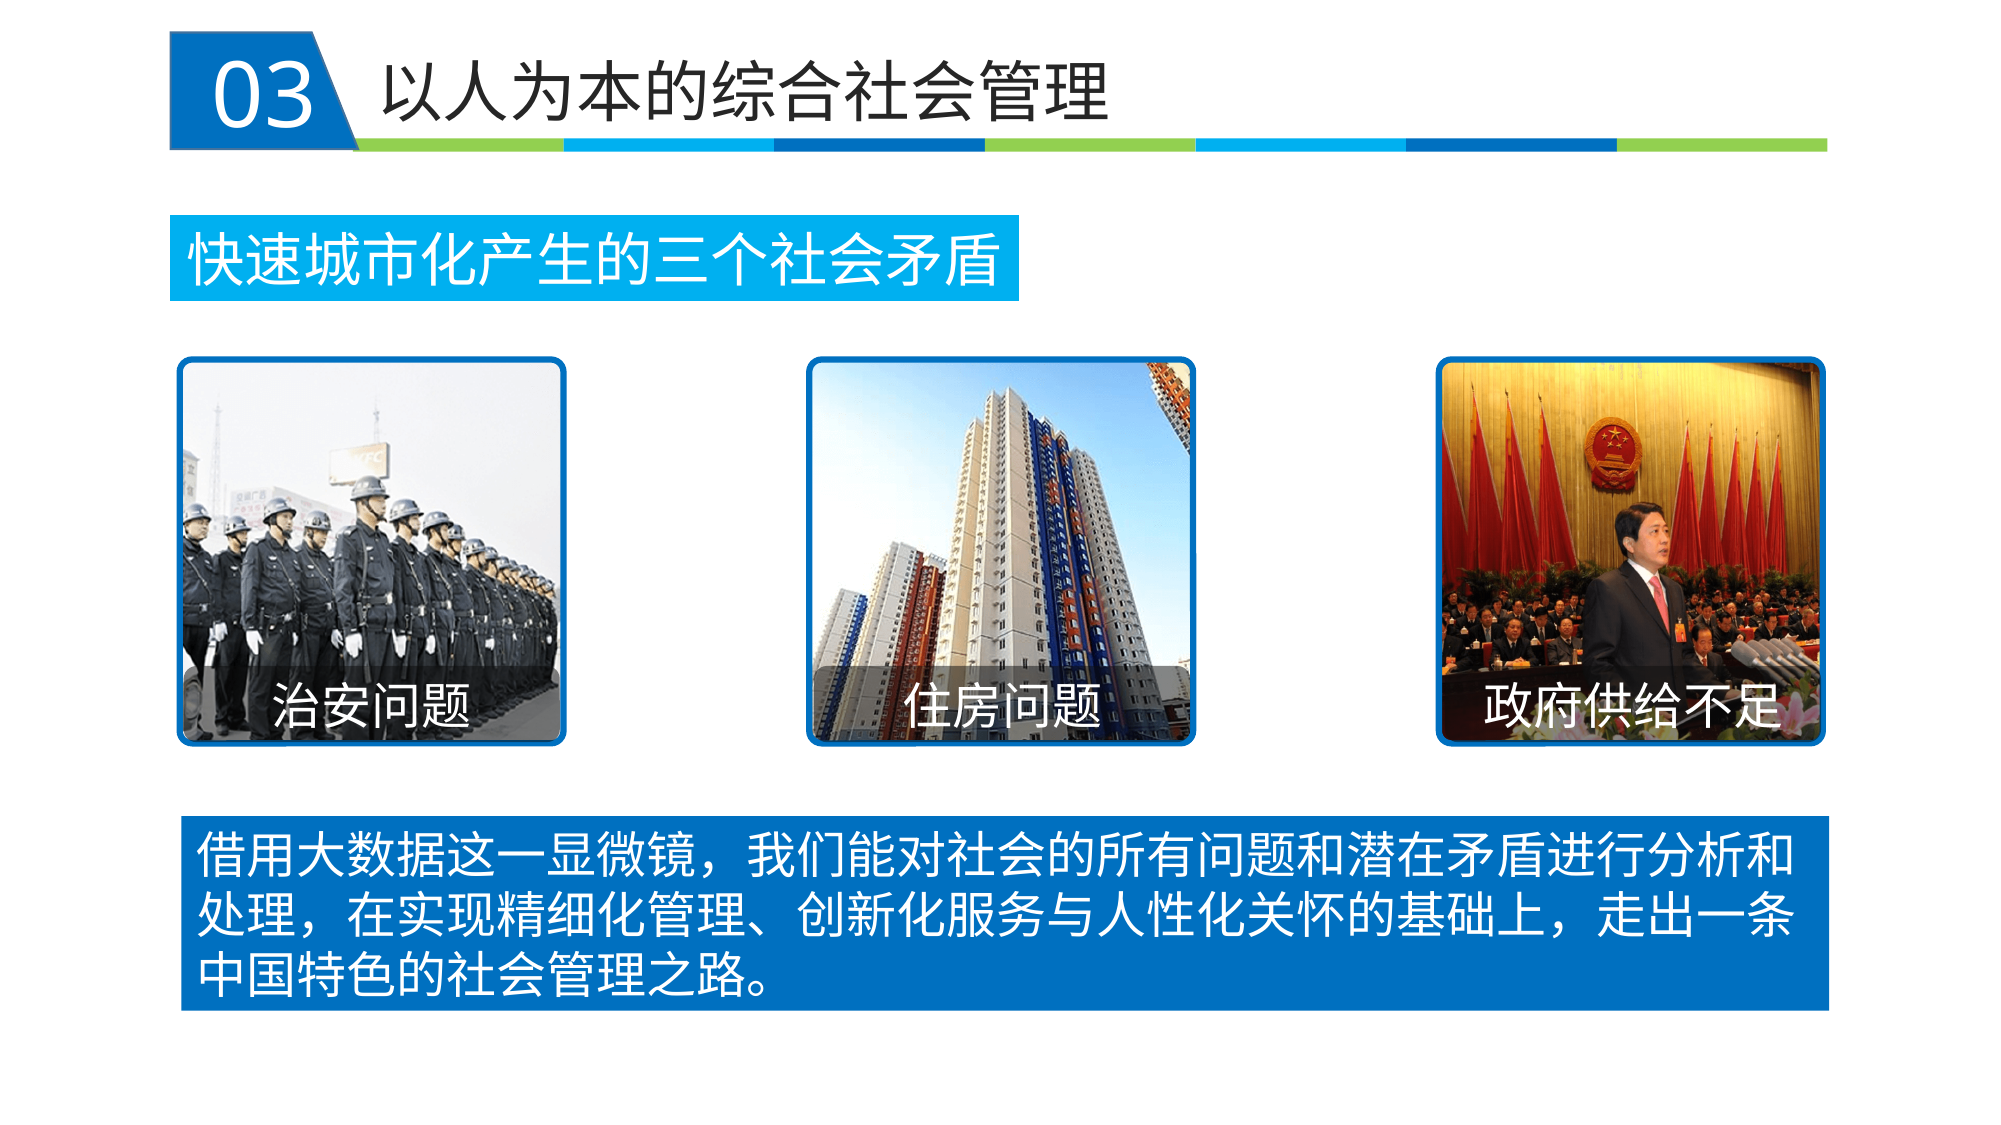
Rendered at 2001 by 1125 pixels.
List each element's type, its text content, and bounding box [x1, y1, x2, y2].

text_box 住房问题 [812, 664, 1192, 744]
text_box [352, 138, 1828, 152]
text_box [179, 145, 493, 366]
text_box 快速城市化产生的三个社会矛盾 [493, 215, 1019, 301]
text_box [808, 358, 1195, 745]
text_box 治安问题 [182, 664, 561, 744]
text_box 政府供给不足 [1443, 664, 1823, 744]
text_box 03 [169, 31, 355, 151]
text_box 以人为本的综合社会管理 [361, 42, 1126, 138]
text_box [178, 358, 565, 745]
text_box 快速城市化产生的三个社会矛盾 [170, 215, 179, 301]
text_box 借用大数据这一显微镜，我们能对社会的所有问题和潜在矛盾进行分析和处理，在实现精细化管理、创新化服务与人性化关怀的基础上，走出一条中国特色的社会管理之路。 [181, 816, 1830, 1011]
text_box [1437, 358, 1824, 745]
